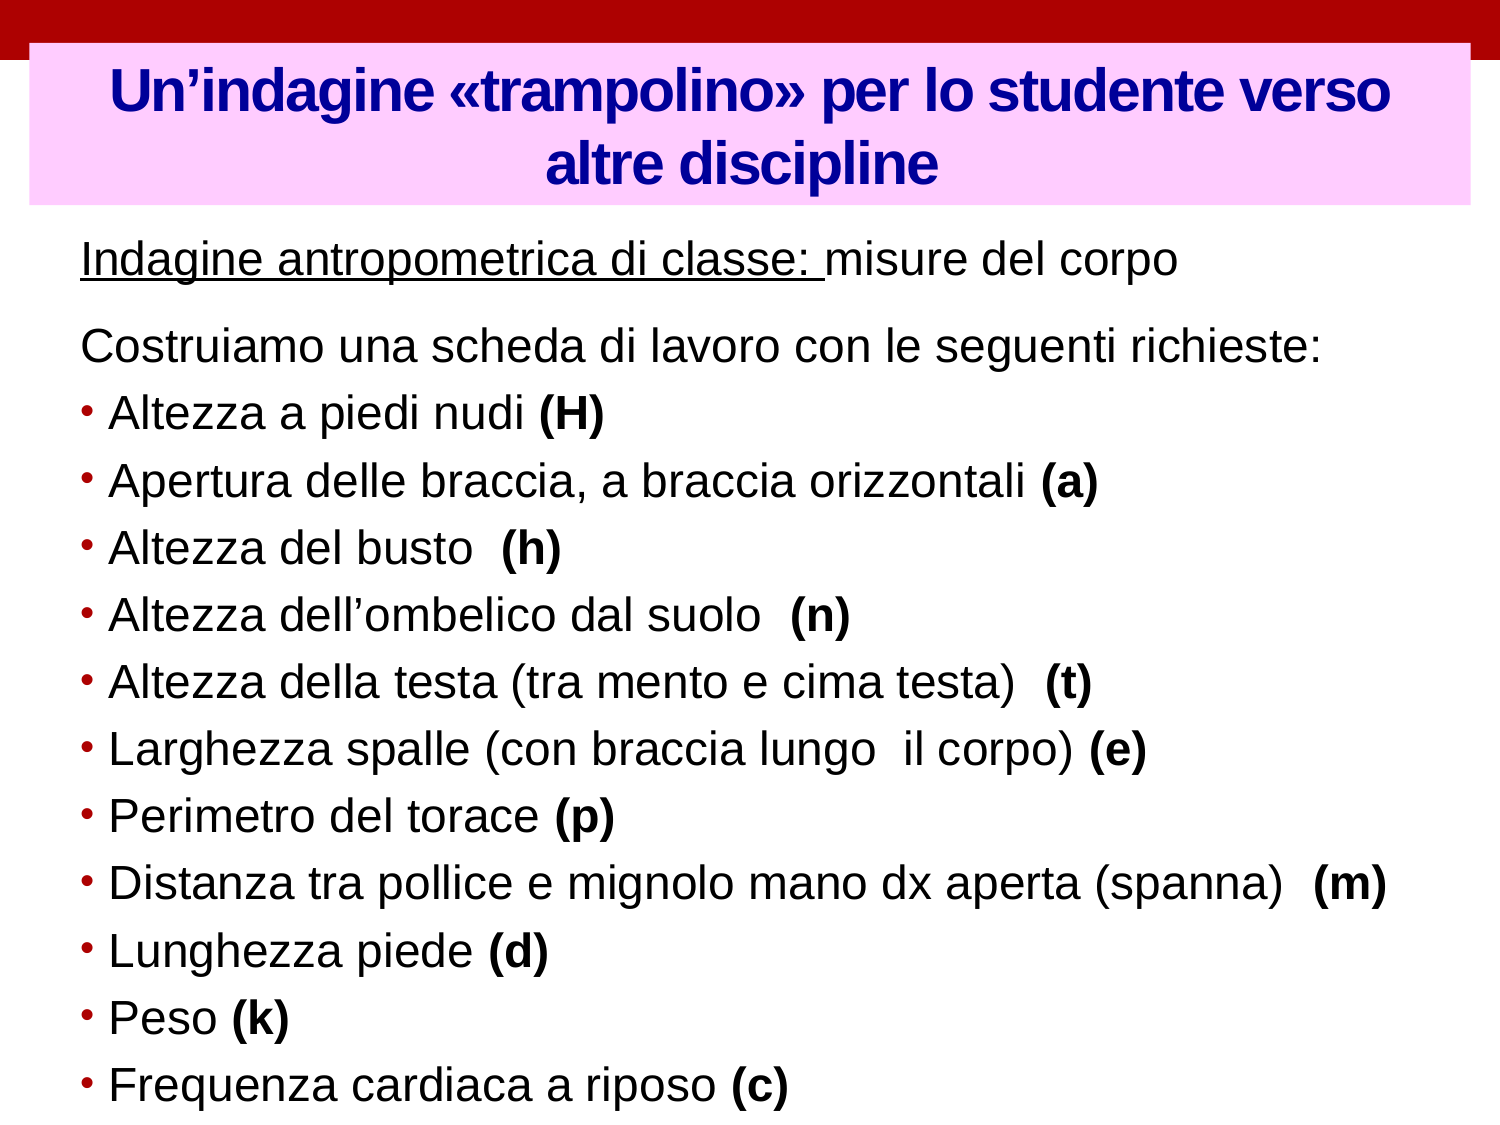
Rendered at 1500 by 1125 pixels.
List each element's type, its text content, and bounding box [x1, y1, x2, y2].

title Un’indagine «trampolino» per lo studente verso altre discipline [29, 42, 1471, 206]
list Indagine antropometrica di classe: misure del corpo Costruiamo una scheda di lavoro con le seguenti richieste: Altezza a piedi nudi (H) Apertura delle braccia, a braccia orizzontali (a) Altezza del busto (h) Altezza dell’ombelico dal suolo (n) Altezza della testa (tra mento e cima testa) (t) Larghezza spalle (con braccia lungo il corpo) (e) Perimetro del torace (p) Distanza tra pollice e mignolo mano dx aperta (spanna) (m) Lunghezza piede (d) Peso (k) Frequenza cardiaca a riposo (c) [64, 219, 1483, 1125]
